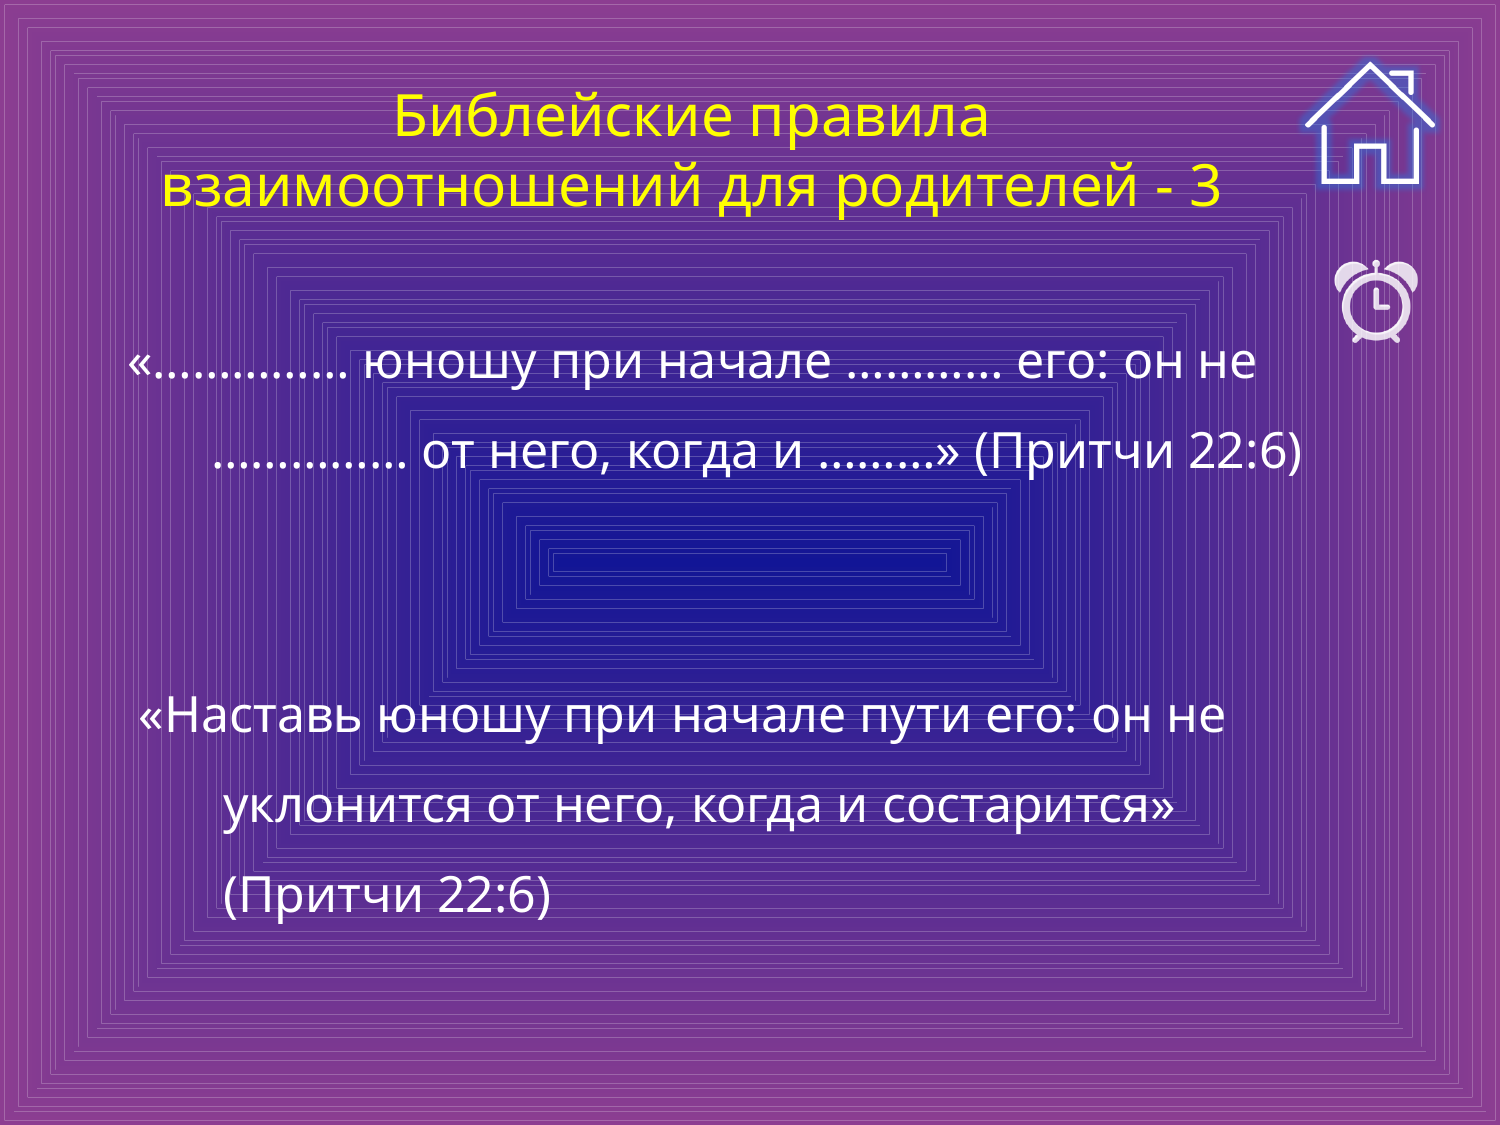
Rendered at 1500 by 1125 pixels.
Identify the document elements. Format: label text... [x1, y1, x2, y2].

text_box «Наставь юношу при начале пути его: он не уклонится от него, когда и состарится» (Притчи 22:6) [123, 645, 1365, 988]
list «…………… юношу при начале ………… его: он не …………… от него, когда и ………» (Притчи 22:6) [112, 290, 1329, 622]
text_box Библейские правила взаимоотношений для родителей - 3 [100, 54, 1284, 243]
picture [1328, 255, 1424, 350]
picture [1304, 54, 1435, 184]
